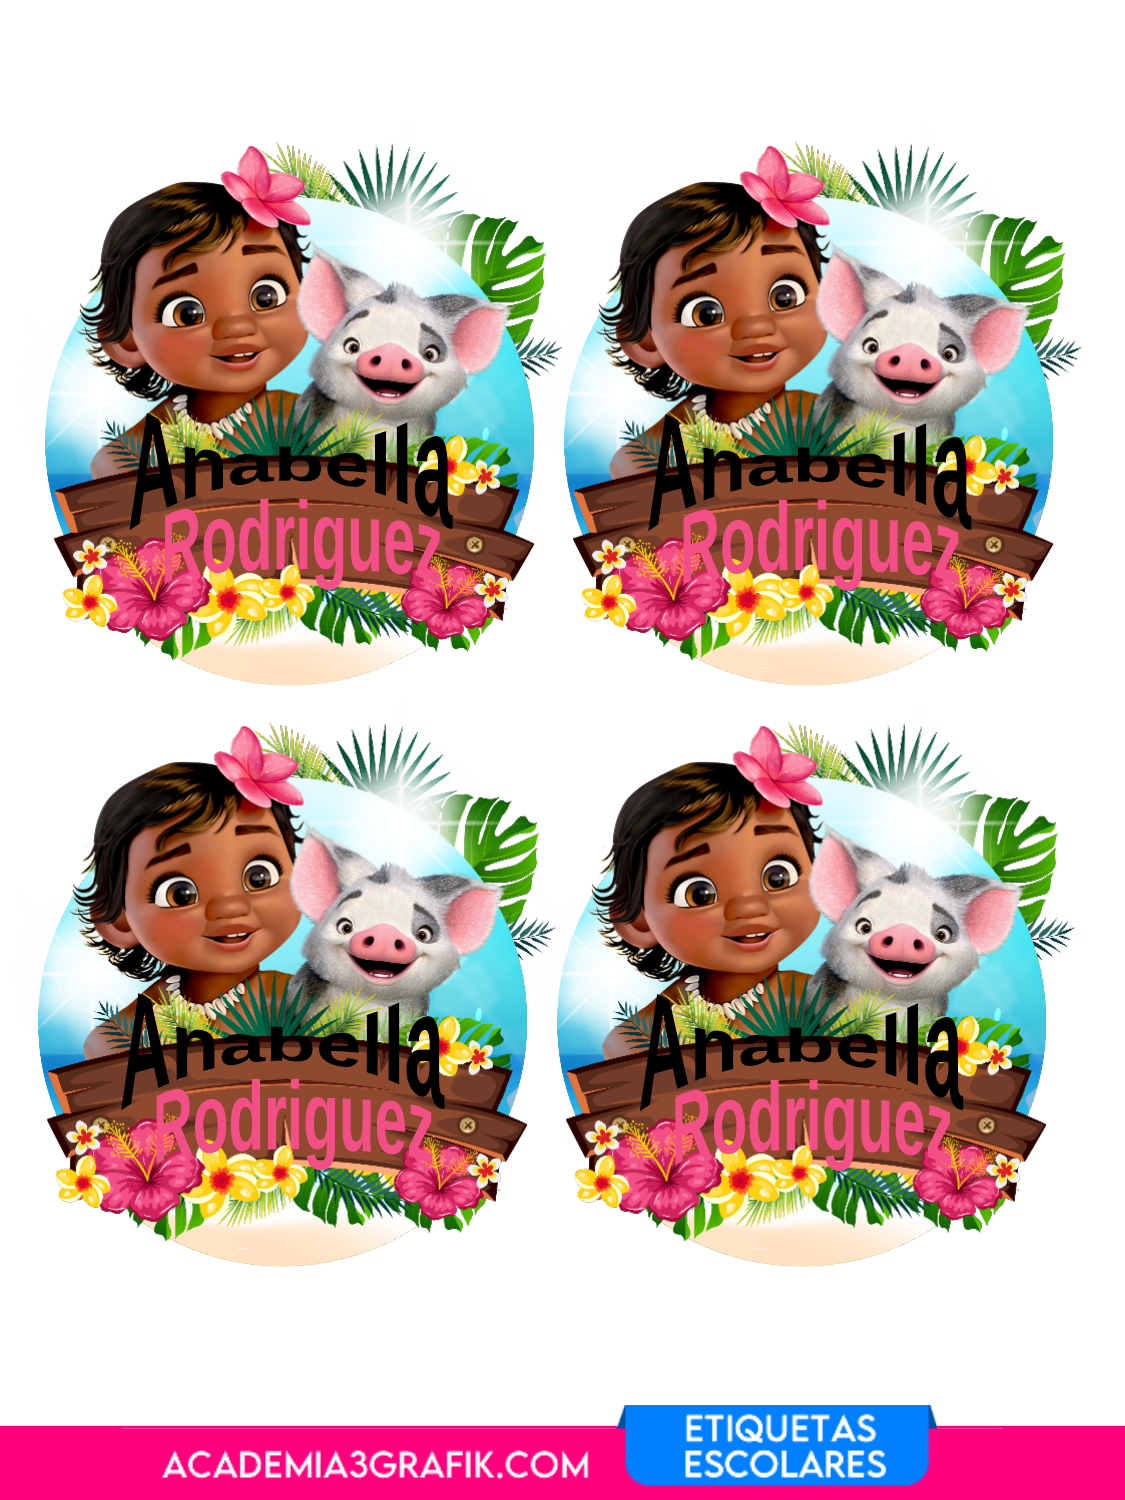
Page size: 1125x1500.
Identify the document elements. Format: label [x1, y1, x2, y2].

picture [12, 117, 1082, 1280]
picture [122, 1405, 1003, 1500]
